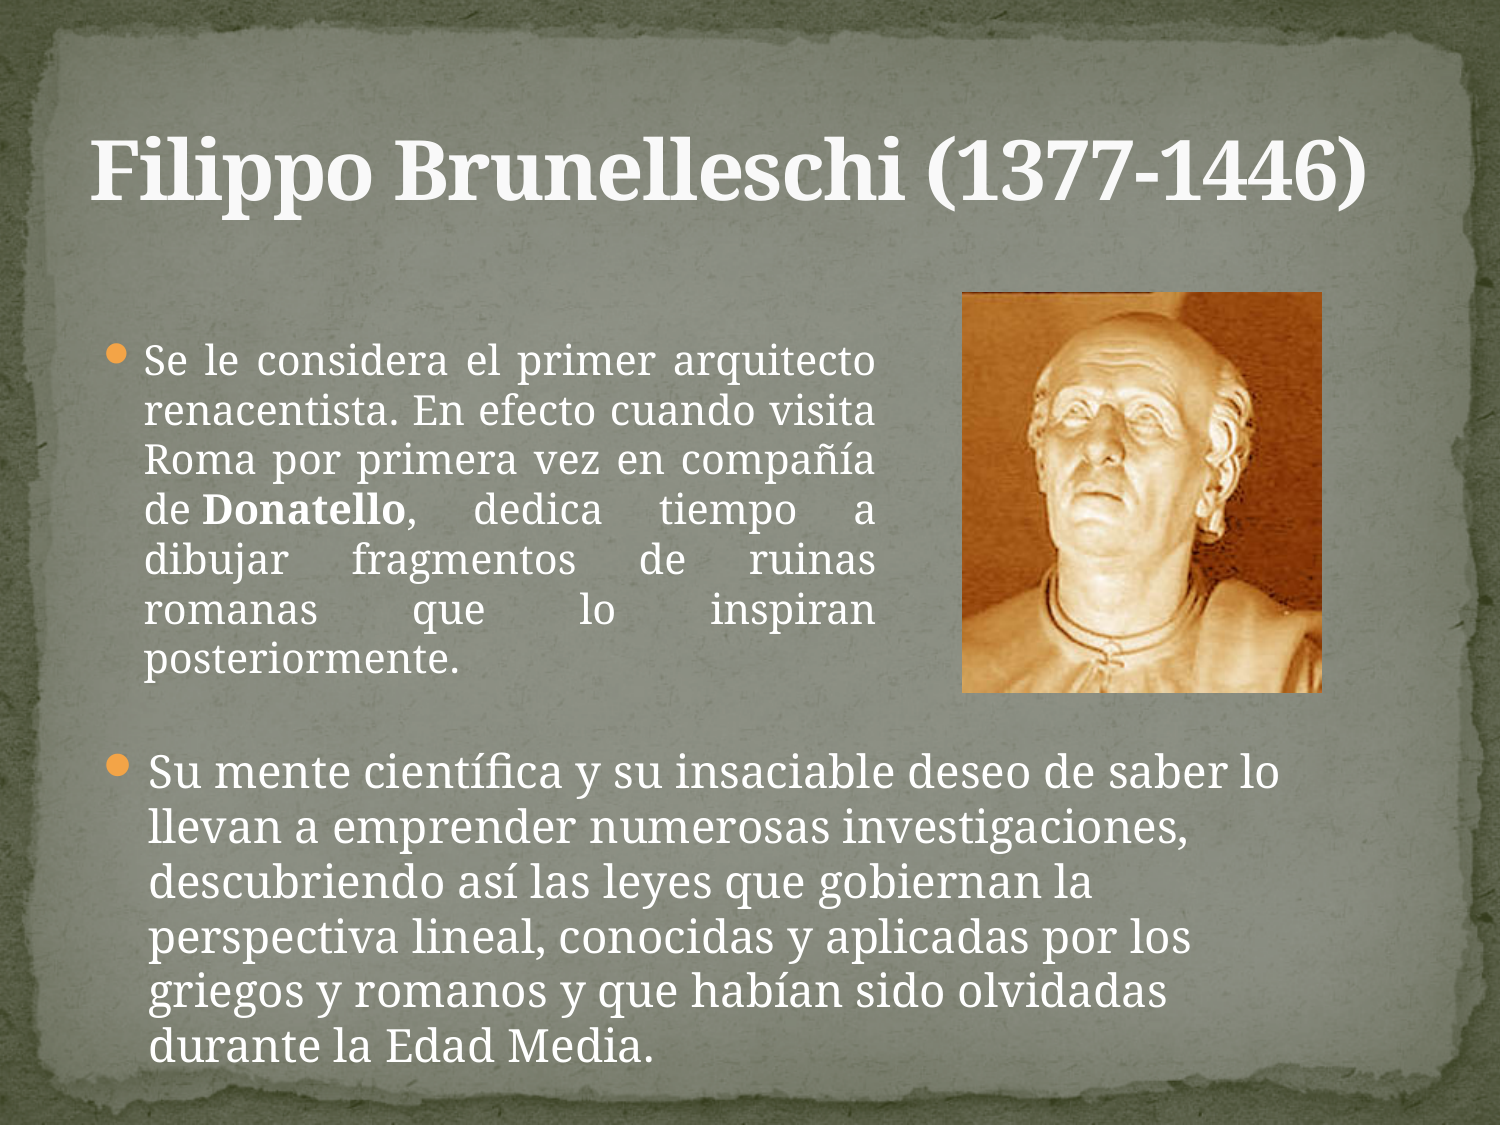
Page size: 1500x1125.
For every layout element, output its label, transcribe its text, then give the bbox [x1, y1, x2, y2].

picture [962, 292, 1322, 693]
text_box Su mente científica y su insaciable deseo de saber lo llevan a emprender numerosas investigaciones, descubriendo así las leyes que gobiernan la perspectiva lineal, conocidas y aplicadas por los griegos y romanos y que habían sido olvidadas durante la Edad Media. [88, 735, 1329, 1125]
list Se le considera el primer arquitecto renacentista. En efecto cuando visita Roma por primera vez en compañía de Donatello, dedica tiempo a dibujar fragmentos de ruinas romanas que lo inspiran posteriormente. [88, 326, 892, 693]
title Filippo Brunelleschi (1377-1446) [74, 24, 1425, 225]
